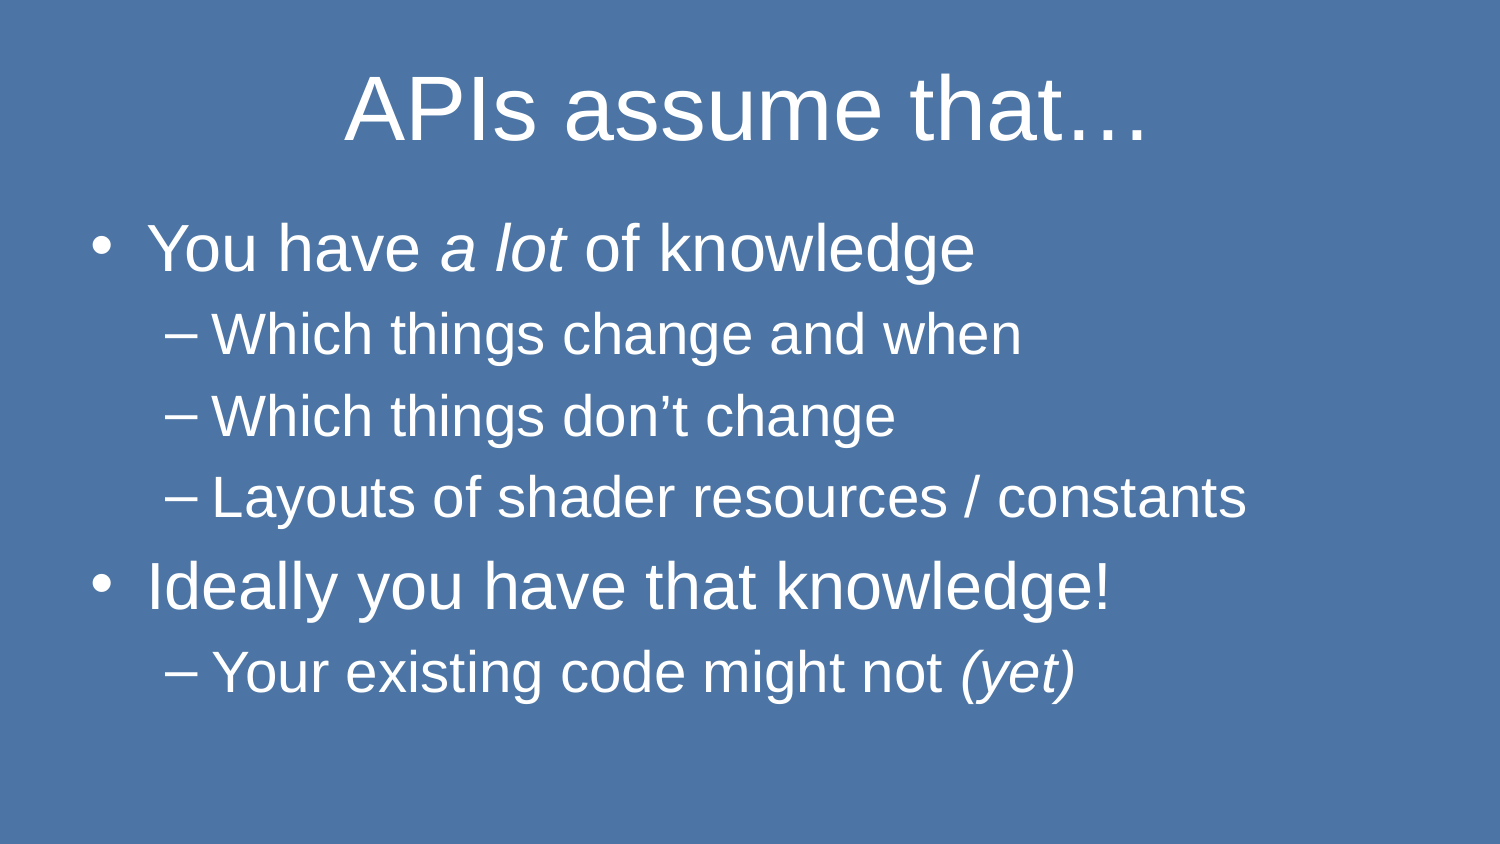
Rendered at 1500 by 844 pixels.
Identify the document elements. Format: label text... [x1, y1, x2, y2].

list You have a lot of knowledge Which things change and when Which things don’t change Layouts of shader resources / constants Ideally you have that knowledge! Your existing code might not (yet) [74, 196, 1426, 754]
title APIs assume that… [74, 33, 1426, 175]
